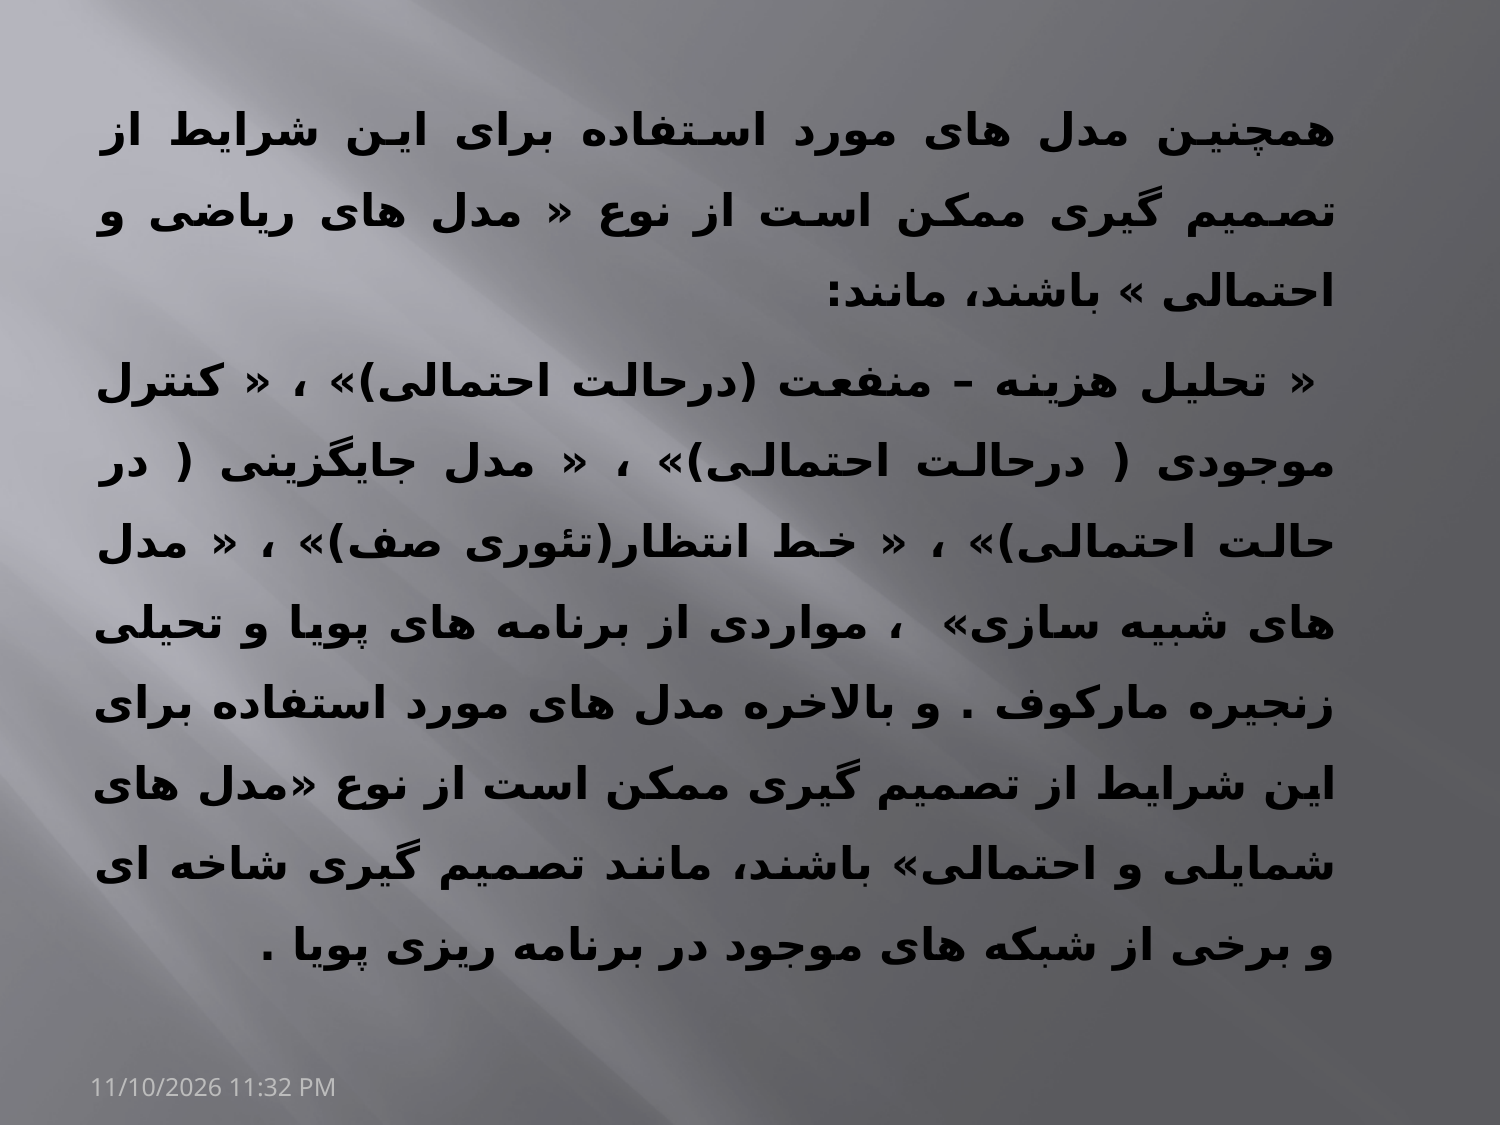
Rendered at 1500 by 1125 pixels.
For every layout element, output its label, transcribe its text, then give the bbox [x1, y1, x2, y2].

list همچنین مدل های مورد استفاده برای این شرایط از تصمیم گیری ممکن است از نوع « مدل های ریاضی و احتمالی » باشند، مانند: « تحلیل هزینه – منفعت (درحالت احتمالی)» ، « کنترل موجودی ( درحالت احتمالی)» ، « مدل جایگزینی ( در حالت احتمالی)» ، « خط انتظار(تئوری صف)» ، « مدل های شبیه سازی» ، مواردی از برنامه های پویا و تحیلی زنجیره مارکوف . و بالاخره مدل های مورد استفاده برای این شرایط از تصمیم گیری ممکن است از نوع «مدل های شمایلی و احتمالی» باشند، مانند تصمیم گیری شاخه ای و برخی از شبکه های موجود در برنامه ریزی پویا . [76, 66, 1427, 1059]
slide_number 20/مارس/1 [75, 1052, 425, 1113]
